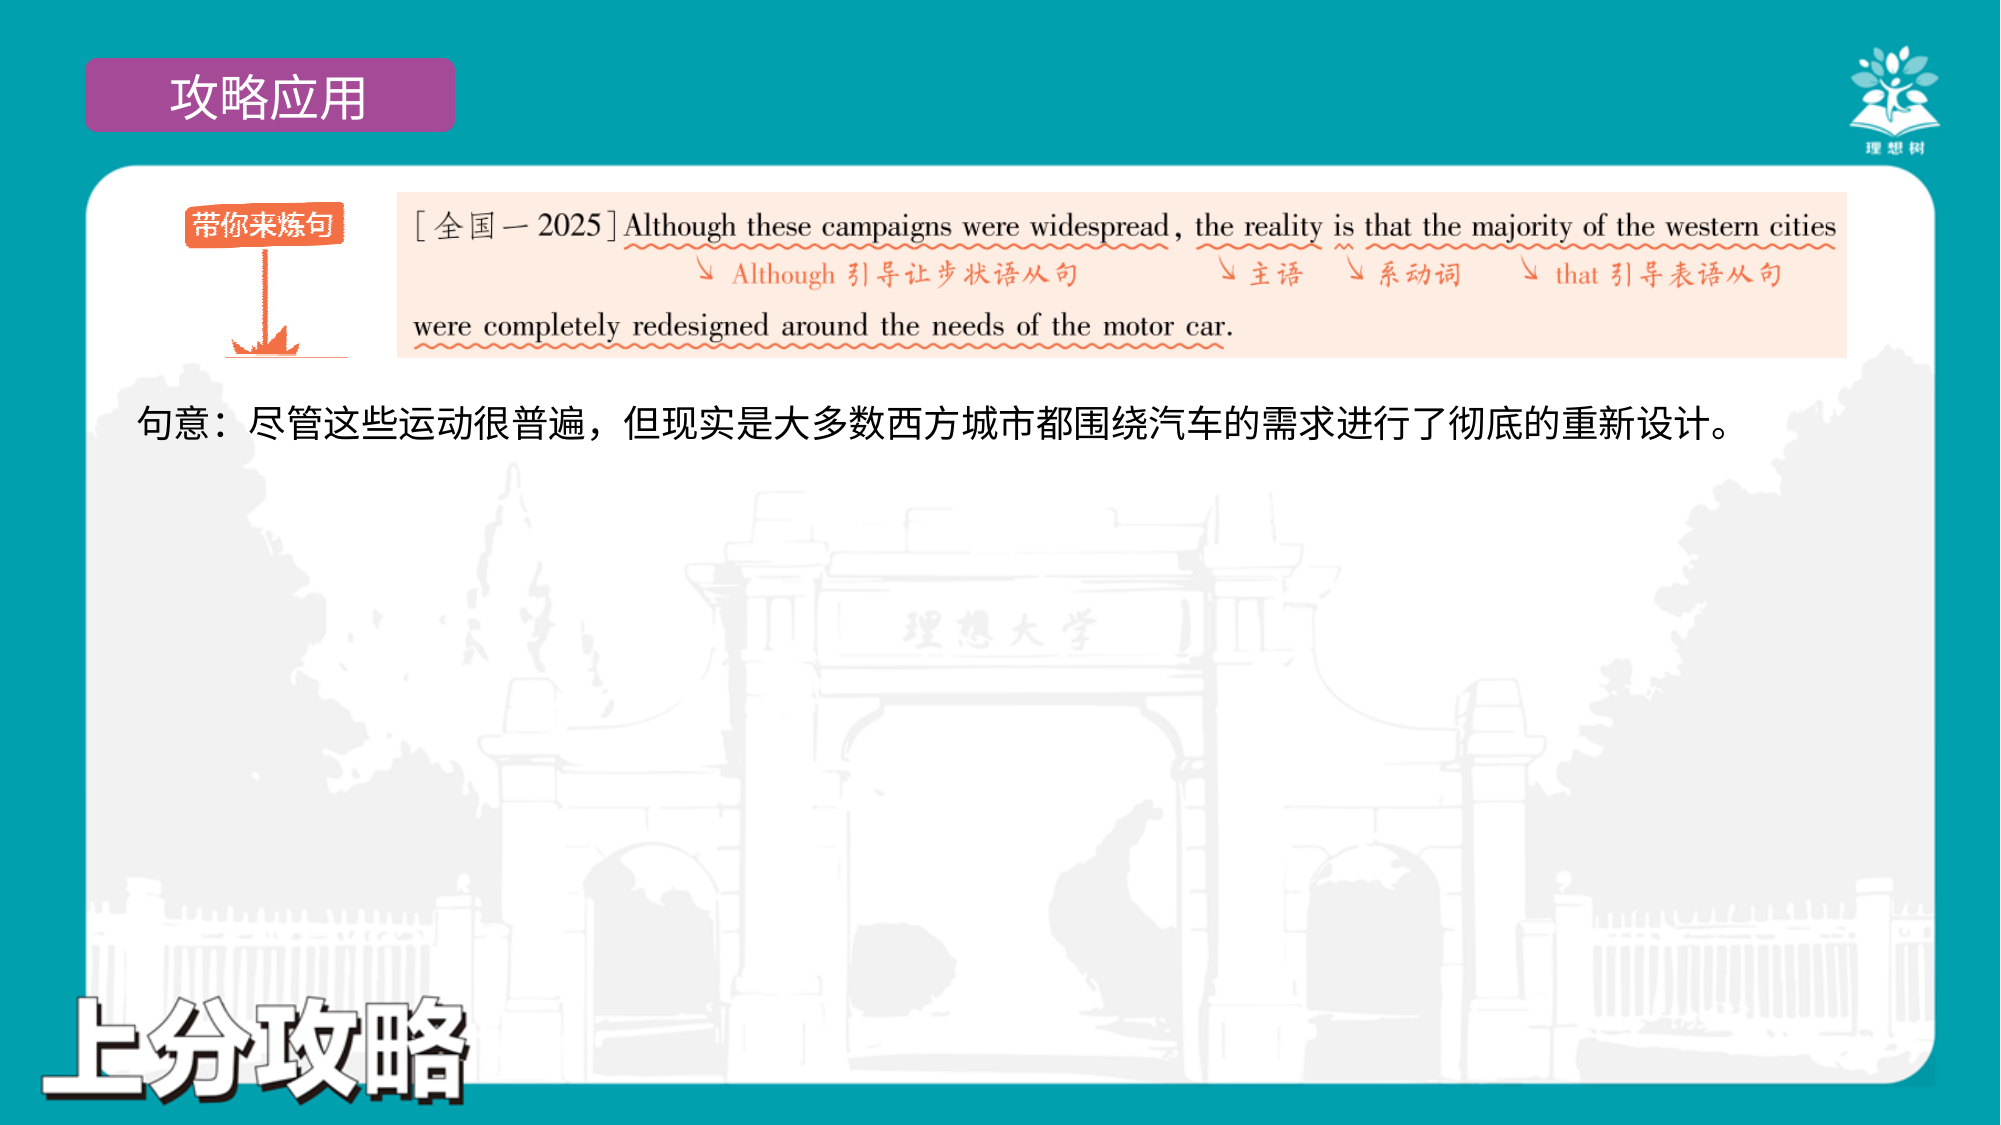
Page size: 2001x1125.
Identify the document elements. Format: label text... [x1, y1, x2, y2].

text_box 句意：尽管这些运动很普遍，但现实是大多数西方城市都围绕汽车的需求进行了彻底的重新设计。 [136, 378, 1865, 438]
picture [0, 0, 2000, 1125]
